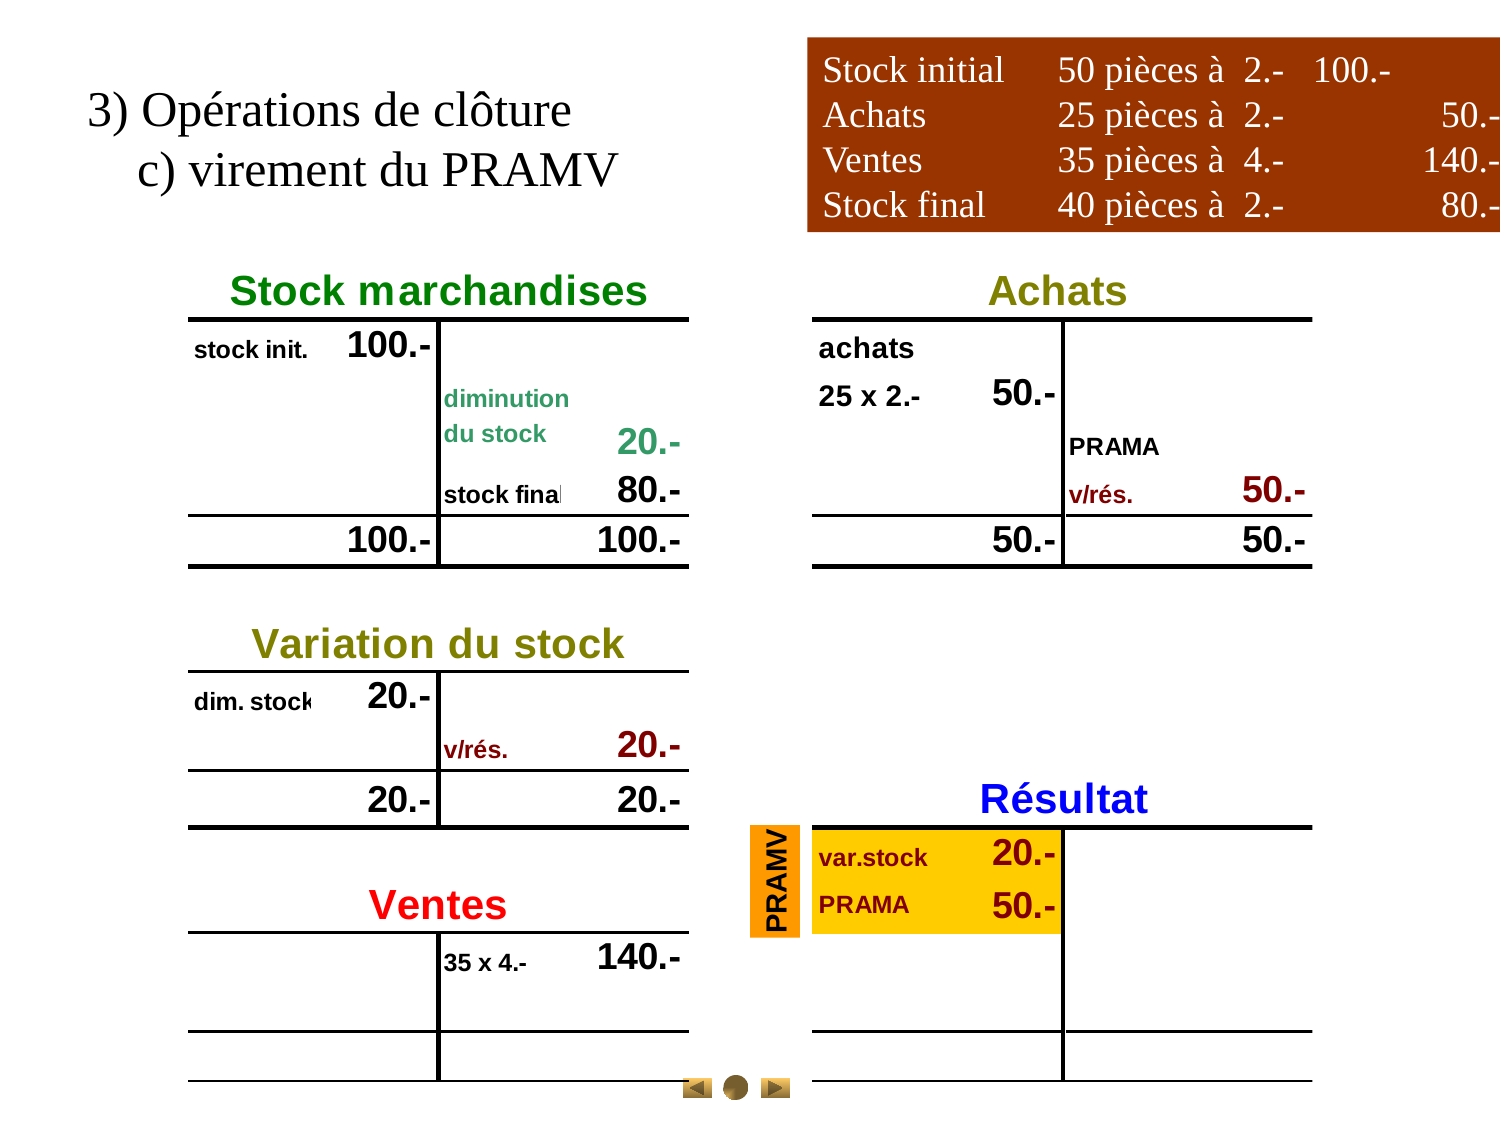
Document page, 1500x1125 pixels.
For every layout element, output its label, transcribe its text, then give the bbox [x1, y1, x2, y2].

text_box 3) Opérations de clôture c) virement du PRAMV [72, 69, 635, 264]
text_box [187, 262, 1314, 1083]
text_box Stock initial 50 pièces à 2.- 100.- Achats 25 pièces à 2.- 50.- Ventes 35 pièces à 4.- 140.- Stock final 40 pièces à 2.- 80.- [807, 37, 1500, 233]
